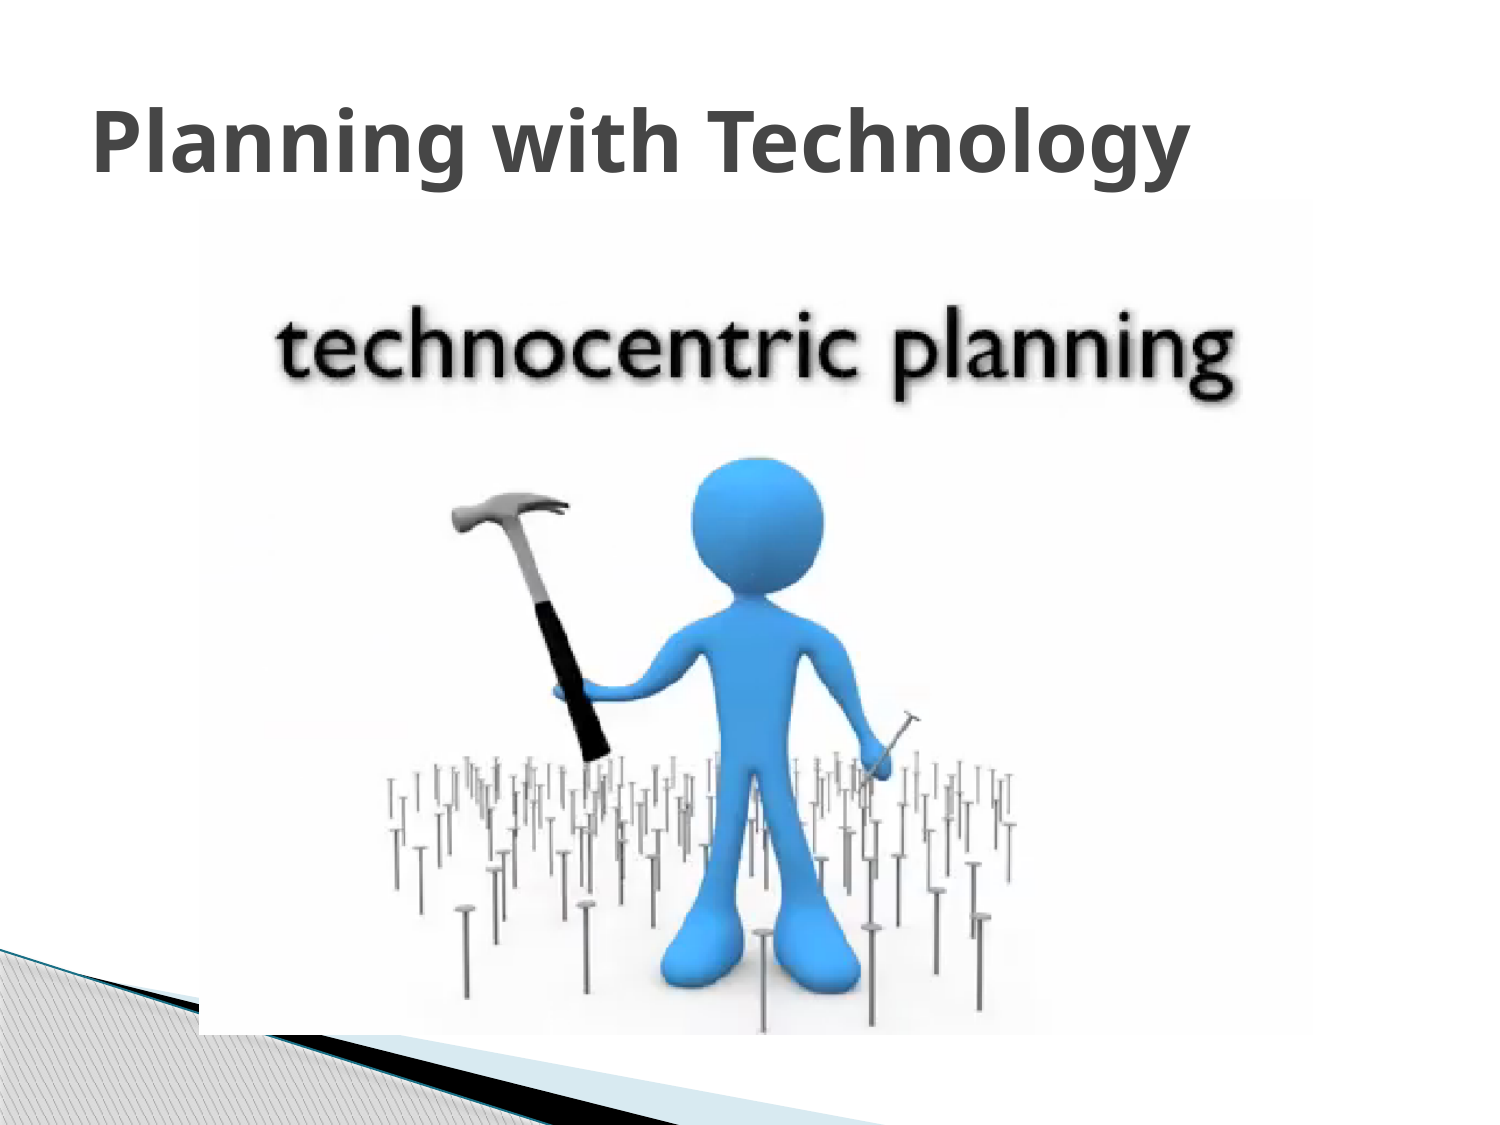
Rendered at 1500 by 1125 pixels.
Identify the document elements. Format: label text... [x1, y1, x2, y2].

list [198, 198, 1313, 1035]
title Planning with Technology [75, 45, 1425, 233]
